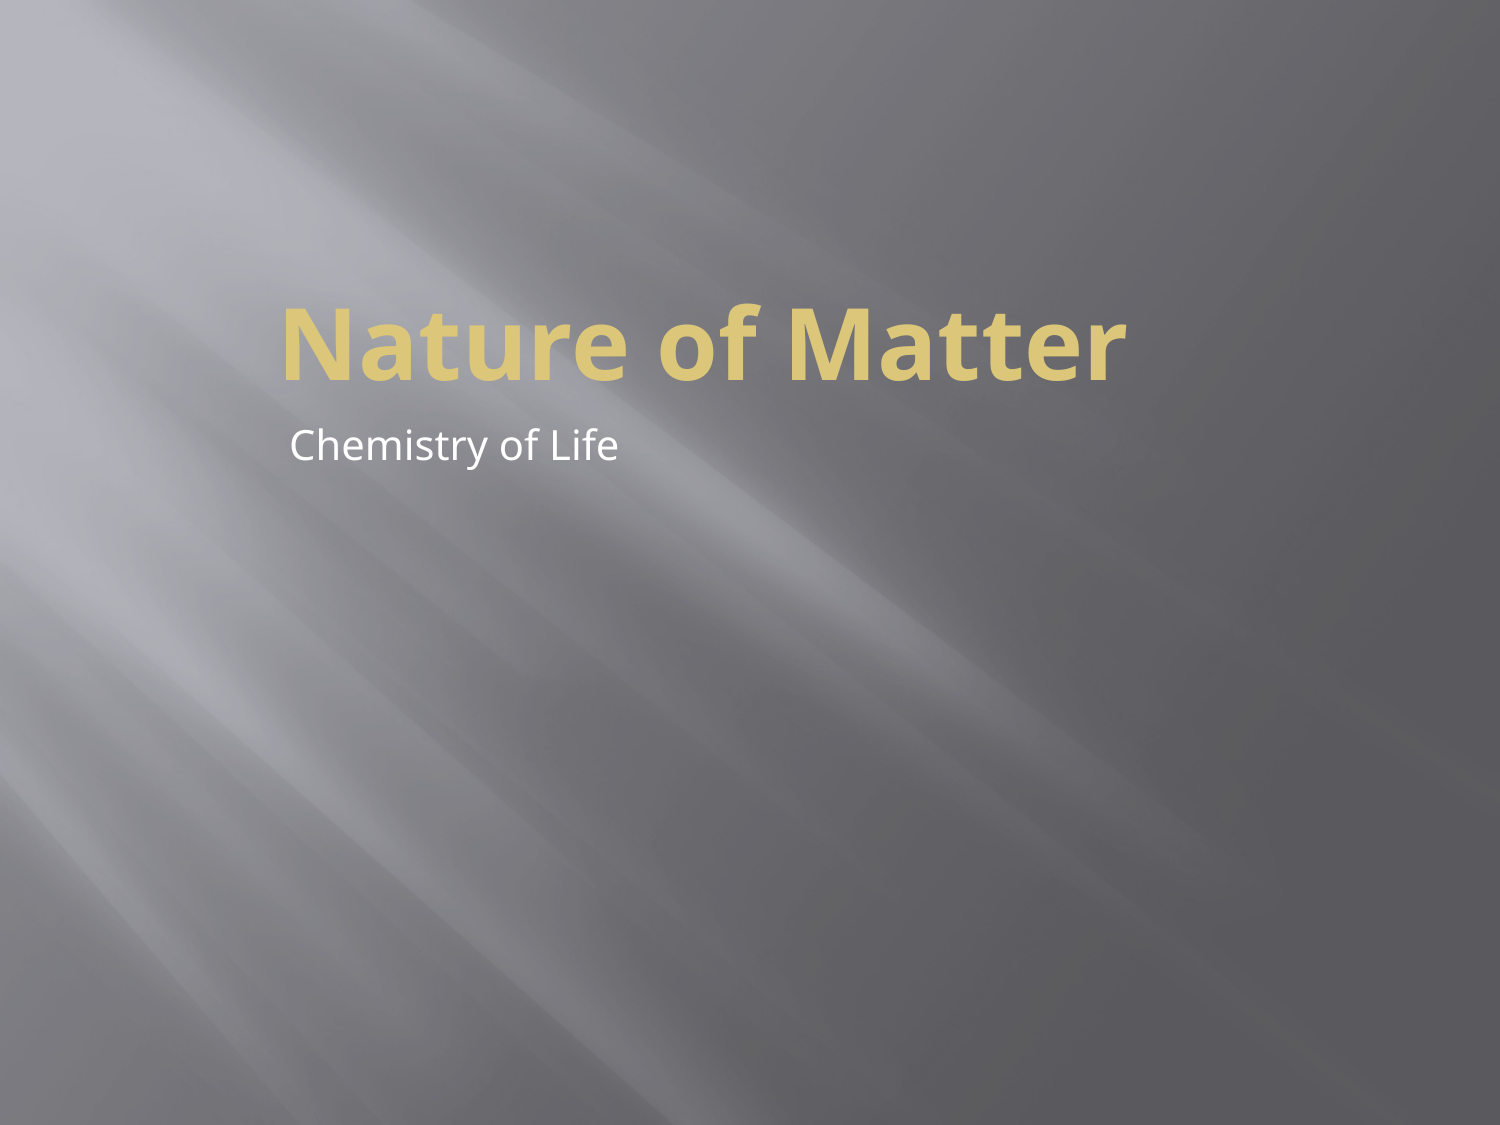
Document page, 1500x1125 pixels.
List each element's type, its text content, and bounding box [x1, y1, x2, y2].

title Nature of Matter [262, 99, 1425, 400]
list Chemistry of Life [262, 411, 1425, 659]
